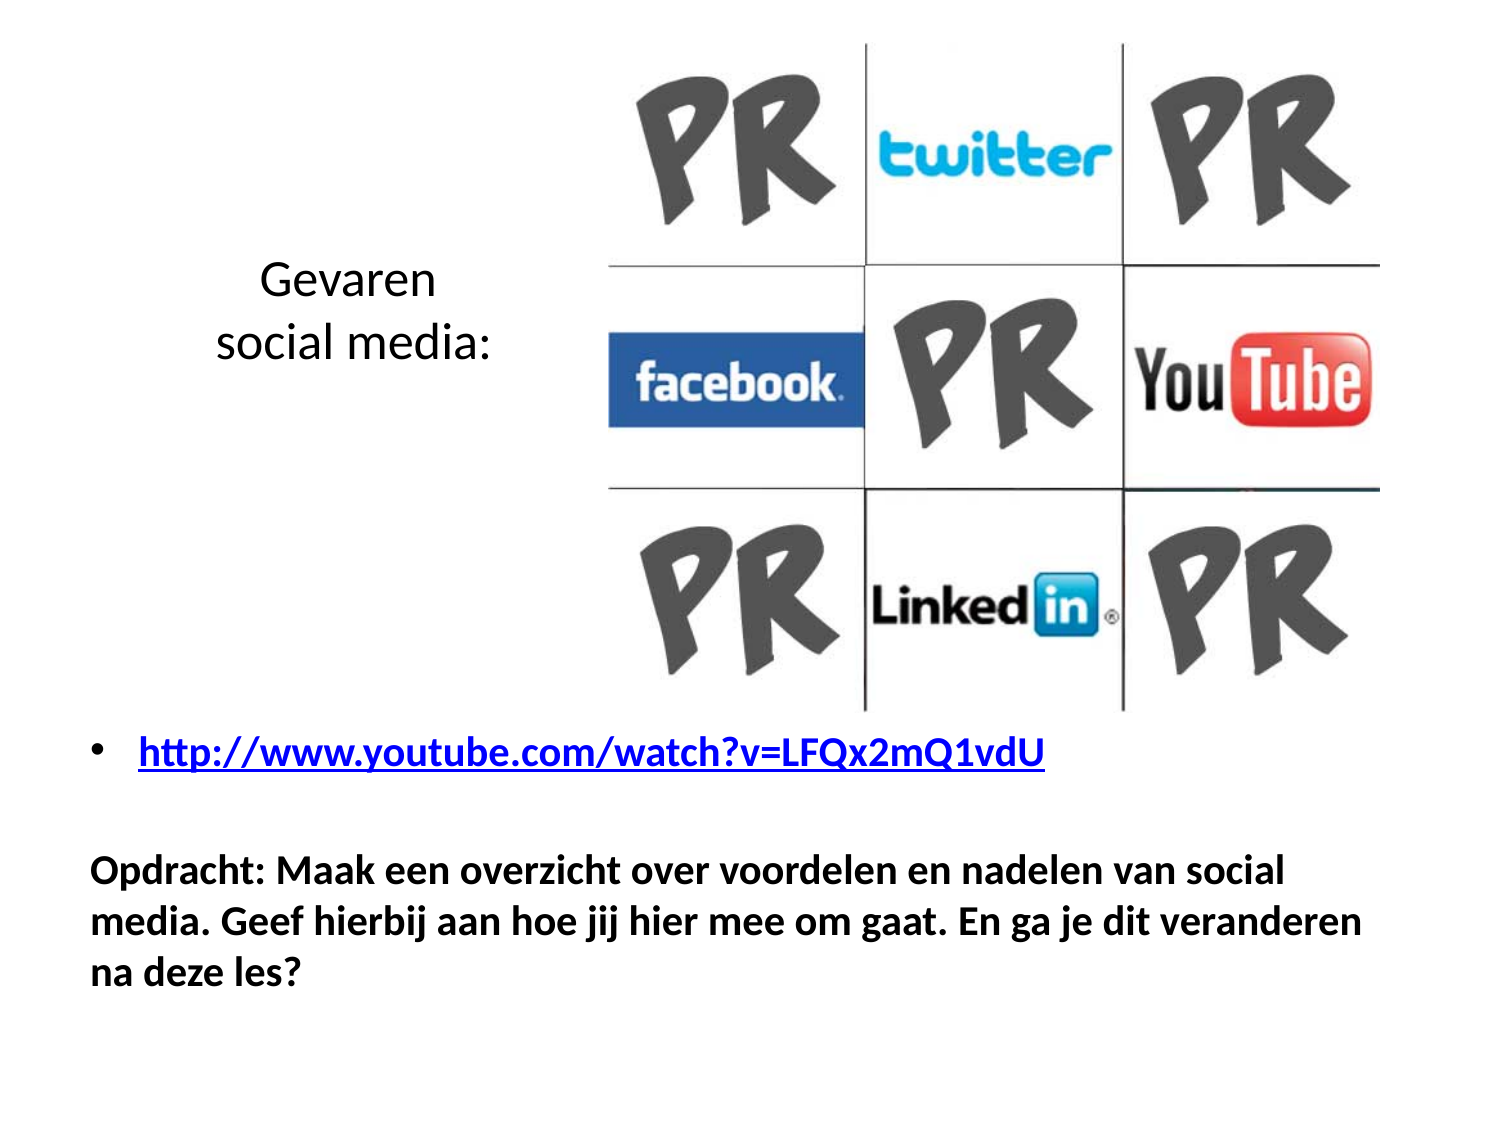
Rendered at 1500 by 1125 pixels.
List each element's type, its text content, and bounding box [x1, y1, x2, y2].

list http://www.youtube.com/watch?v=LFQx2mQ1vdU Opdracht: Maak een overzicht over voordelen en nadelen van social media. Geef hierbij aan hoe jij hier mee om gaat. En ga je dit veranderen na deze les? [75, 716, 1425, 1005]
picture [608, 42, 1381, 714]
title Gevaren social media: [0, 236, 602, 378]
